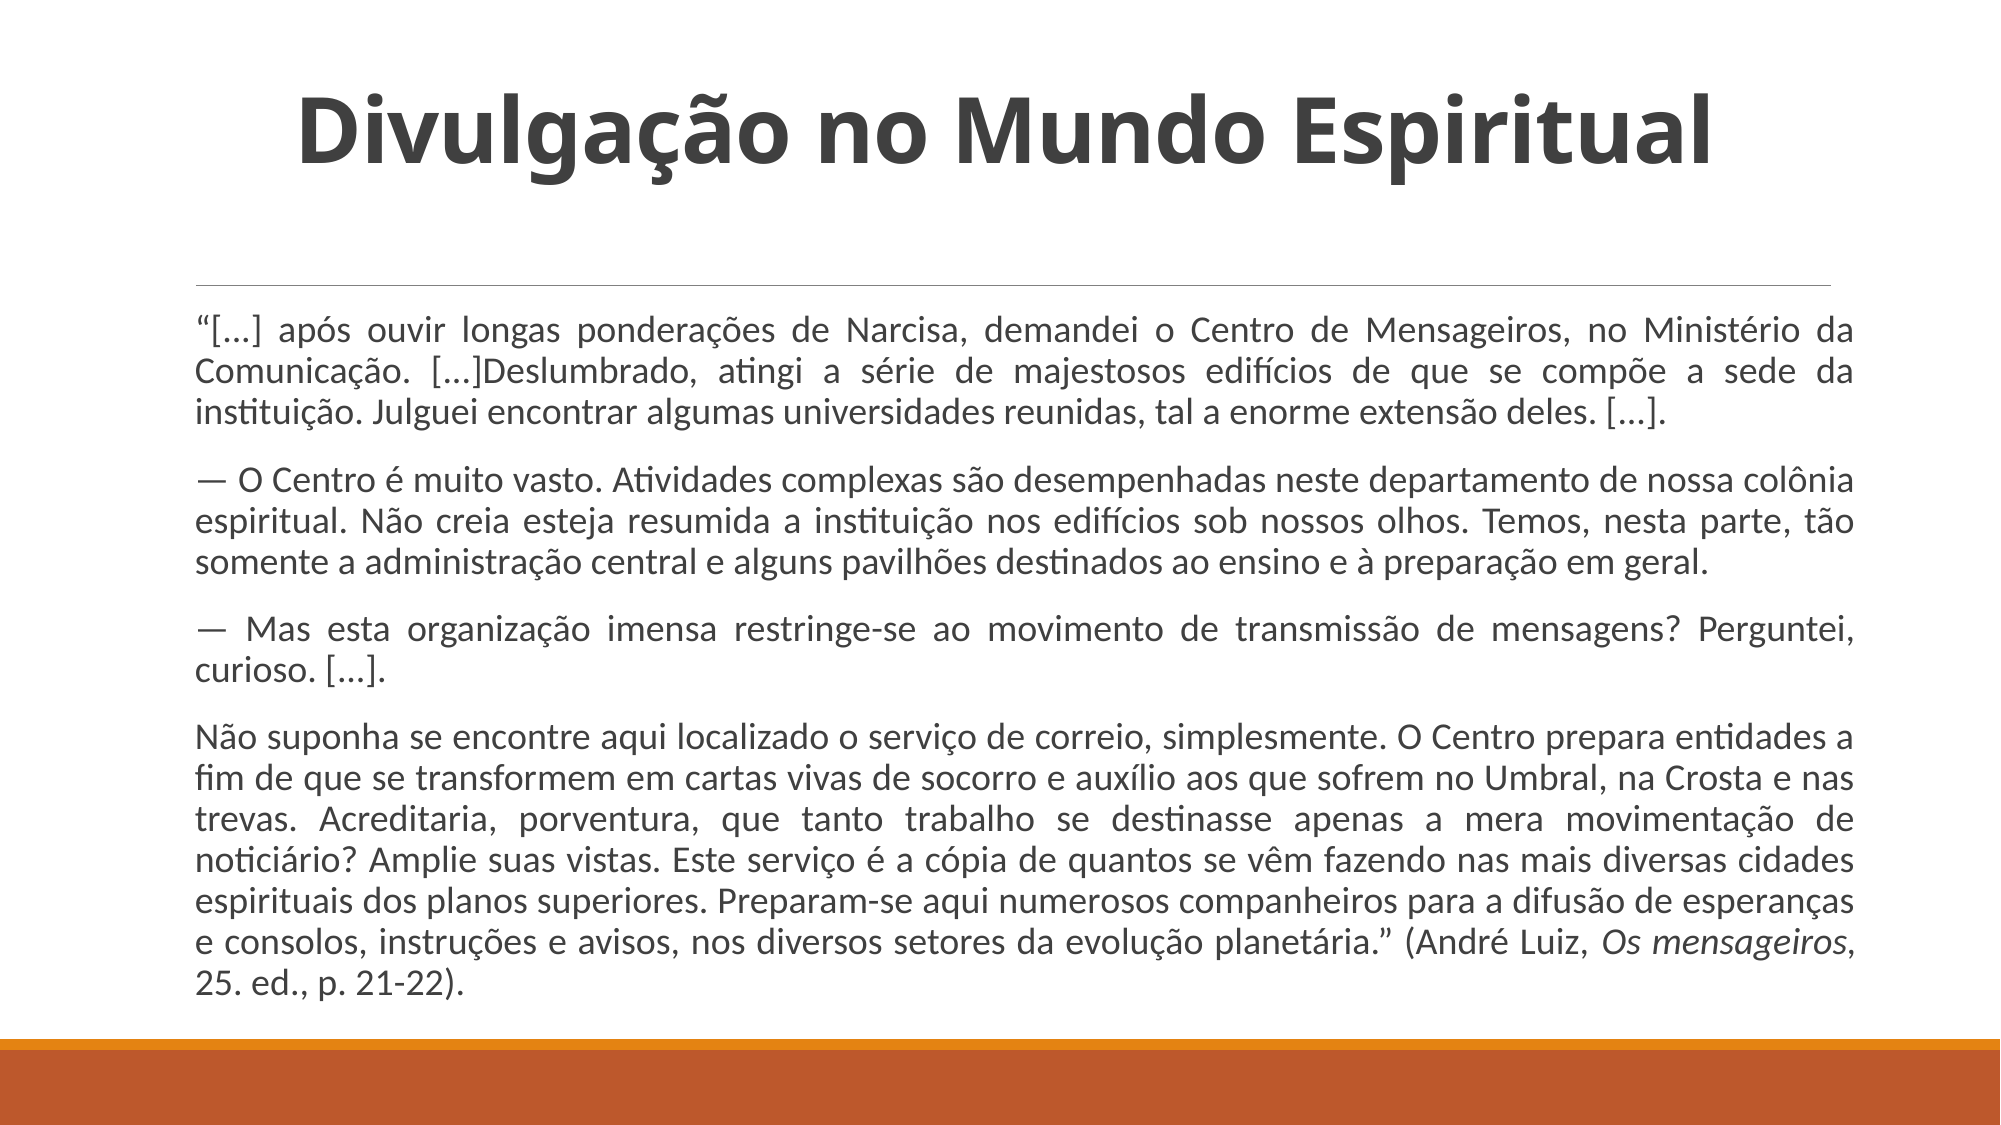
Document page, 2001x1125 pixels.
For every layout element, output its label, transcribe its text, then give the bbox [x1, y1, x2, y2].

list “[...] após ouvir longas ponderações de Narcisa, demandei o Centro de Mensageiros, no Ministério da Comunicação. [...]Deslumbrado, atingi a série de majestosos edifícios de que se compõe a sede da instituição. Julguei encontrar algumas universidades reunidas, tal a enorme extensão deles. [...]. — O Centro é muito vasto. Atividades complexas são desempenhadas neste departamento de nossa colônia espiritual. Não creia esteja resumida a instituição nos edifícios sob nossos olhos. Temos, nesta parte, tão somente a administração central e alguns pavilhões destinados ao ensino e à preparação em geral. — Mas esta organização imensa restringe-se ao movimento de transmissão de mensagens? Perguntei, curioso. [...]. Não suponha se encontre aqui localizado o serviço de correio, simplesmente. O Centro prepara entidades a fim de que se transformem em cartas vivas de socorro e auxílio aos que sofrem no Umbral, na Crosta e nas trevas. Acreditaria, porventura, que tanto trabalho se destinasse apenas a mera movimentação de noticiário? Amplie suas vistas. Este serviço é a cópia de quantos se vêm fazendo nas mais diversas cidades espirituais dos planos superiores. Preparam-se aqui numerosos companheiros para a difusão de esperanças e consolos, instruções e avisos, nos diversos setores da evolução planetária.” (André Luiz, Os mensageiros, 25. ed., p. 21-22). [180, 302, 1857, 1031]
title Divulgação no Mundo Espiritual [180, 23, 1830, 191]
